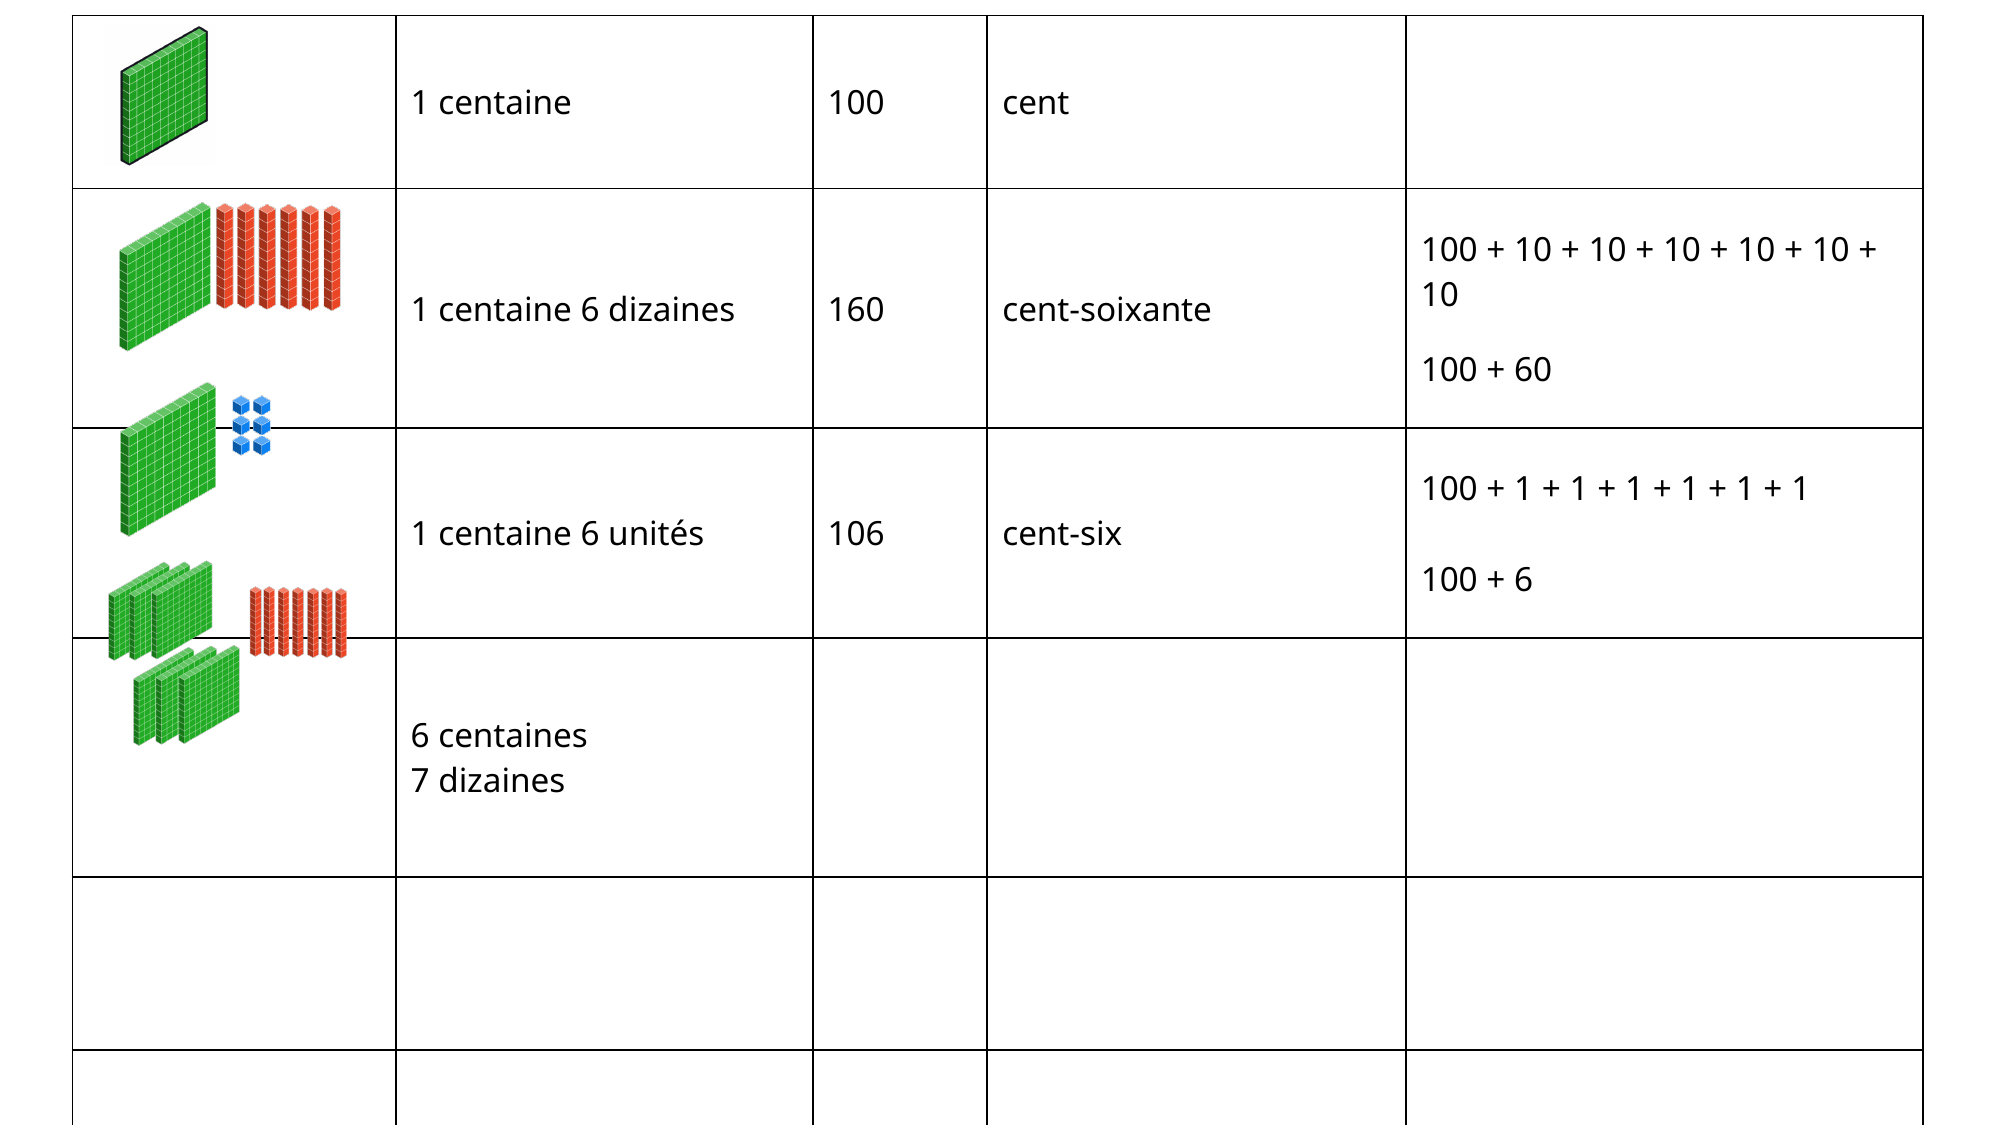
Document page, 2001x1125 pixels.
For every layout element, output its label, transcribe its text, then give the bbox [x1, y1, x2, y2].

table_header [73, 16, 395, 188]
table_cell 1 centaine 6 dizaines [397, 189, 812, 427]
table_cell 160 [814, 189, 986, 427]
table_header 1 centaine [397, 16, 812, 188]
table_cell [290, 189, 395, 427]
table_cell [1407, 878, 1922, 1049]
table_cell [73, 639, 395, 876]
table_header 100 [814, 16, 986, 188]
table_cell [73, 1051, 395, 1125]
table_cell 1 centaine 6 unités [397, 429, 812, 637]
table_cell 6 centaines 7 dizaines [397, 639, 812, 876]
table_cell [73, 429, 99, 637]
table_cell [988, 639, 1405, 876]
table_cell [73, 878, 395, 1049]
table_cell [814, 639, 986, 876]
table_cell [397, 1051, 812, 1125]
table_cell [814, 1051, 986, 1125]
table_cell [397, 878, 812, 1049]
table_cell 100 + 1 + 1 + 1 + 1 + 1 + 1 100 + 6 [1407, 429, 1922, 637]
table_cell [988, 1051, 1405, 1125]
table_header [1407, 16, 1922, 188]
table_cell [290, 429, 395, 637]
table_cell cent-six [988, 429, 1405, 637]
table_cell [1407, 1051, 1922, 1125]
table_cell cent-soixante [988, 189, 1405, 427]
table_cell 106 [814, 429, 986, 637]
table_cell [1407, 639, 1922, 876]
table_cell [988, 878, 1405, 1049]
picture [103, 24, 215, 167]
table_cell [814, 878, 986, 1049]
picture [95, 183, 360, 758]
table_cell [73, 189, 99, 427]
table_header cent [988, 16, 1405, 188]
table_cell 100 + 10 + 10 + 10 + 10 + 10 + 10 100 + 60 [1407, 189, 1922, 427]
